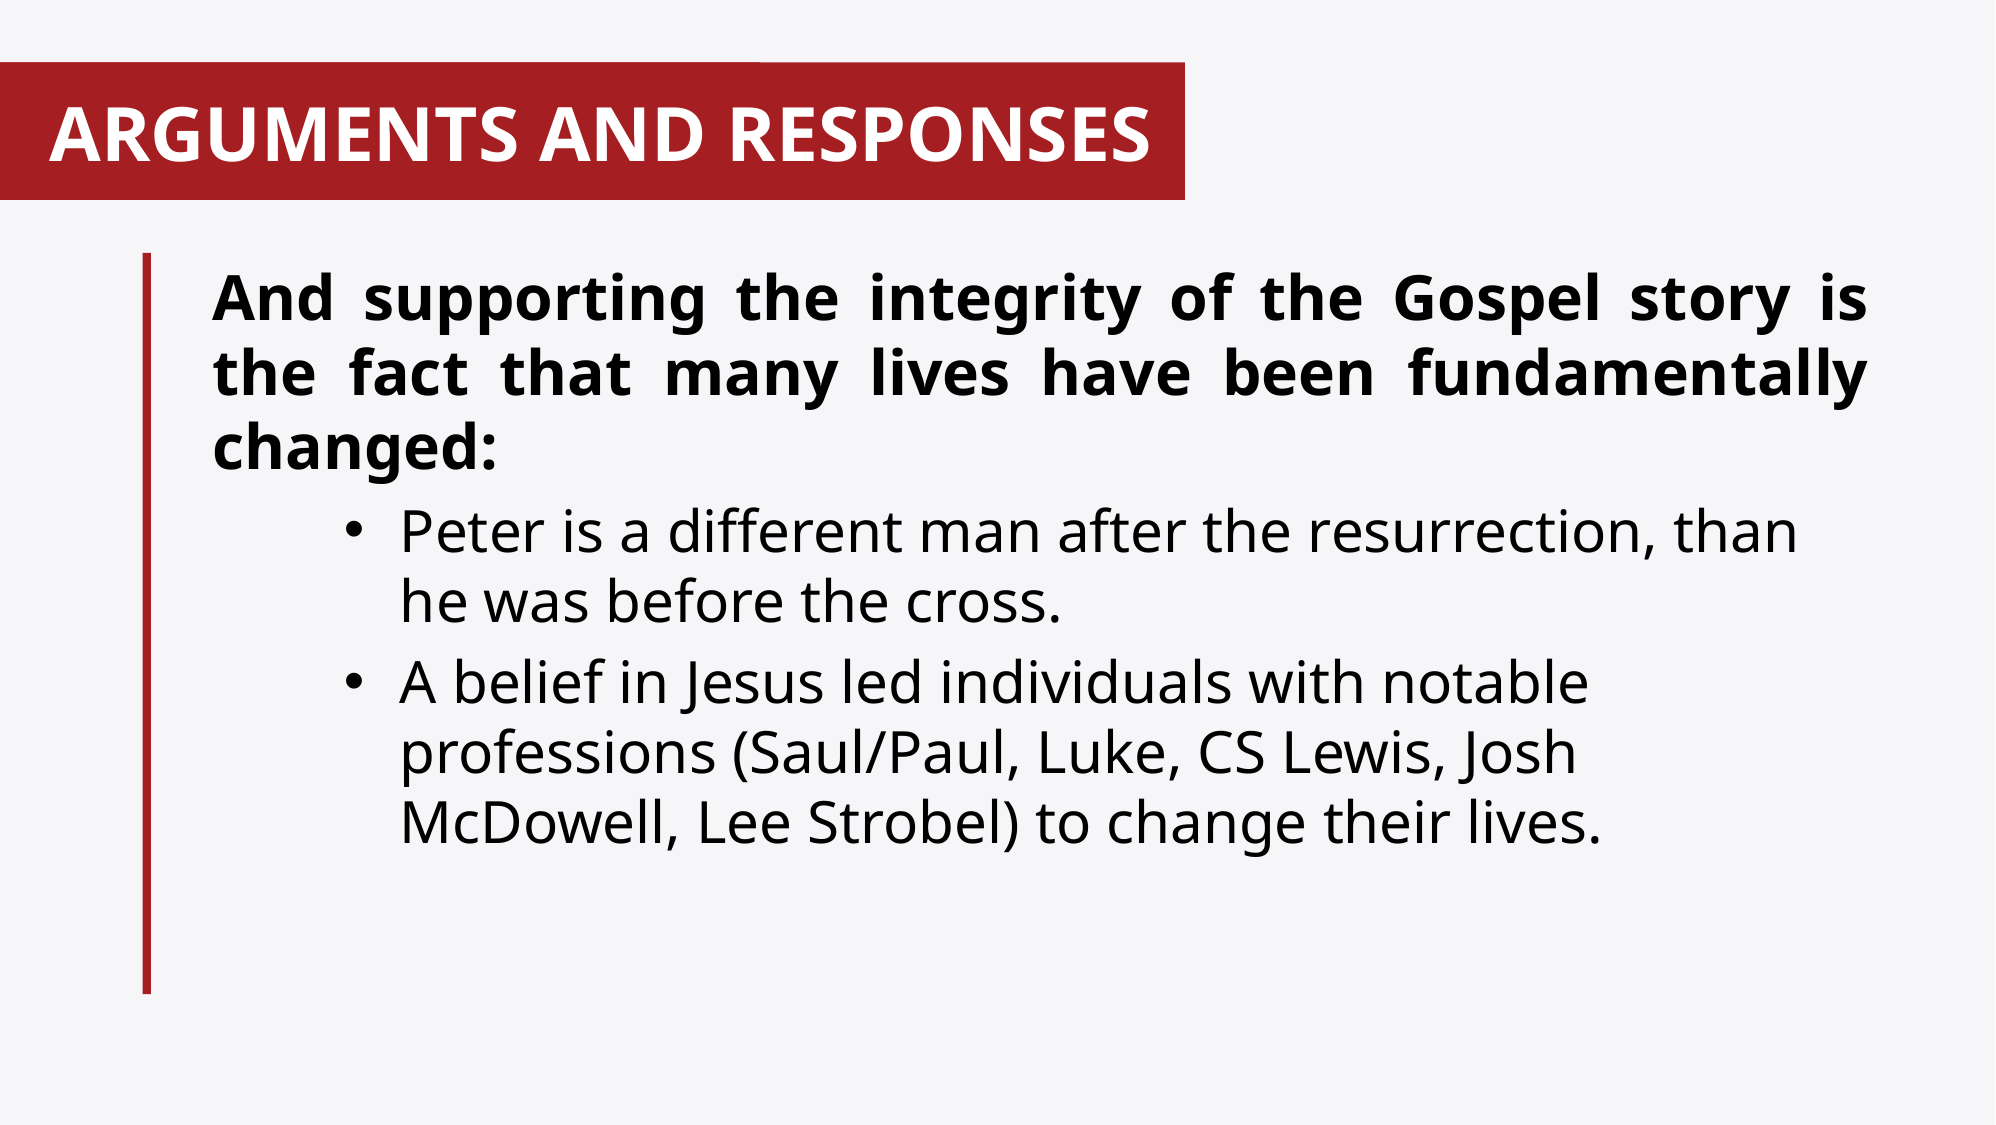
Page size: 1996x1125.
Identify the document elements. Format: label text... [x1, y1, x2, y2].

subtitle And supporting the integrity of the Gospel story is the fact that many lives have been fundamentally changed: Peter is a different man after the resurrection, than he was before the cross. A belief in Jesus led individuals with notable professions (Saul/Paul, Luke, CS Lewis, Josh McDowell, Lee Strobel) to change their lives. [197, 249, 1885, 1125]
text_box ARGUMENTS AND RESPONSES [0, 62, 1185, 200]
